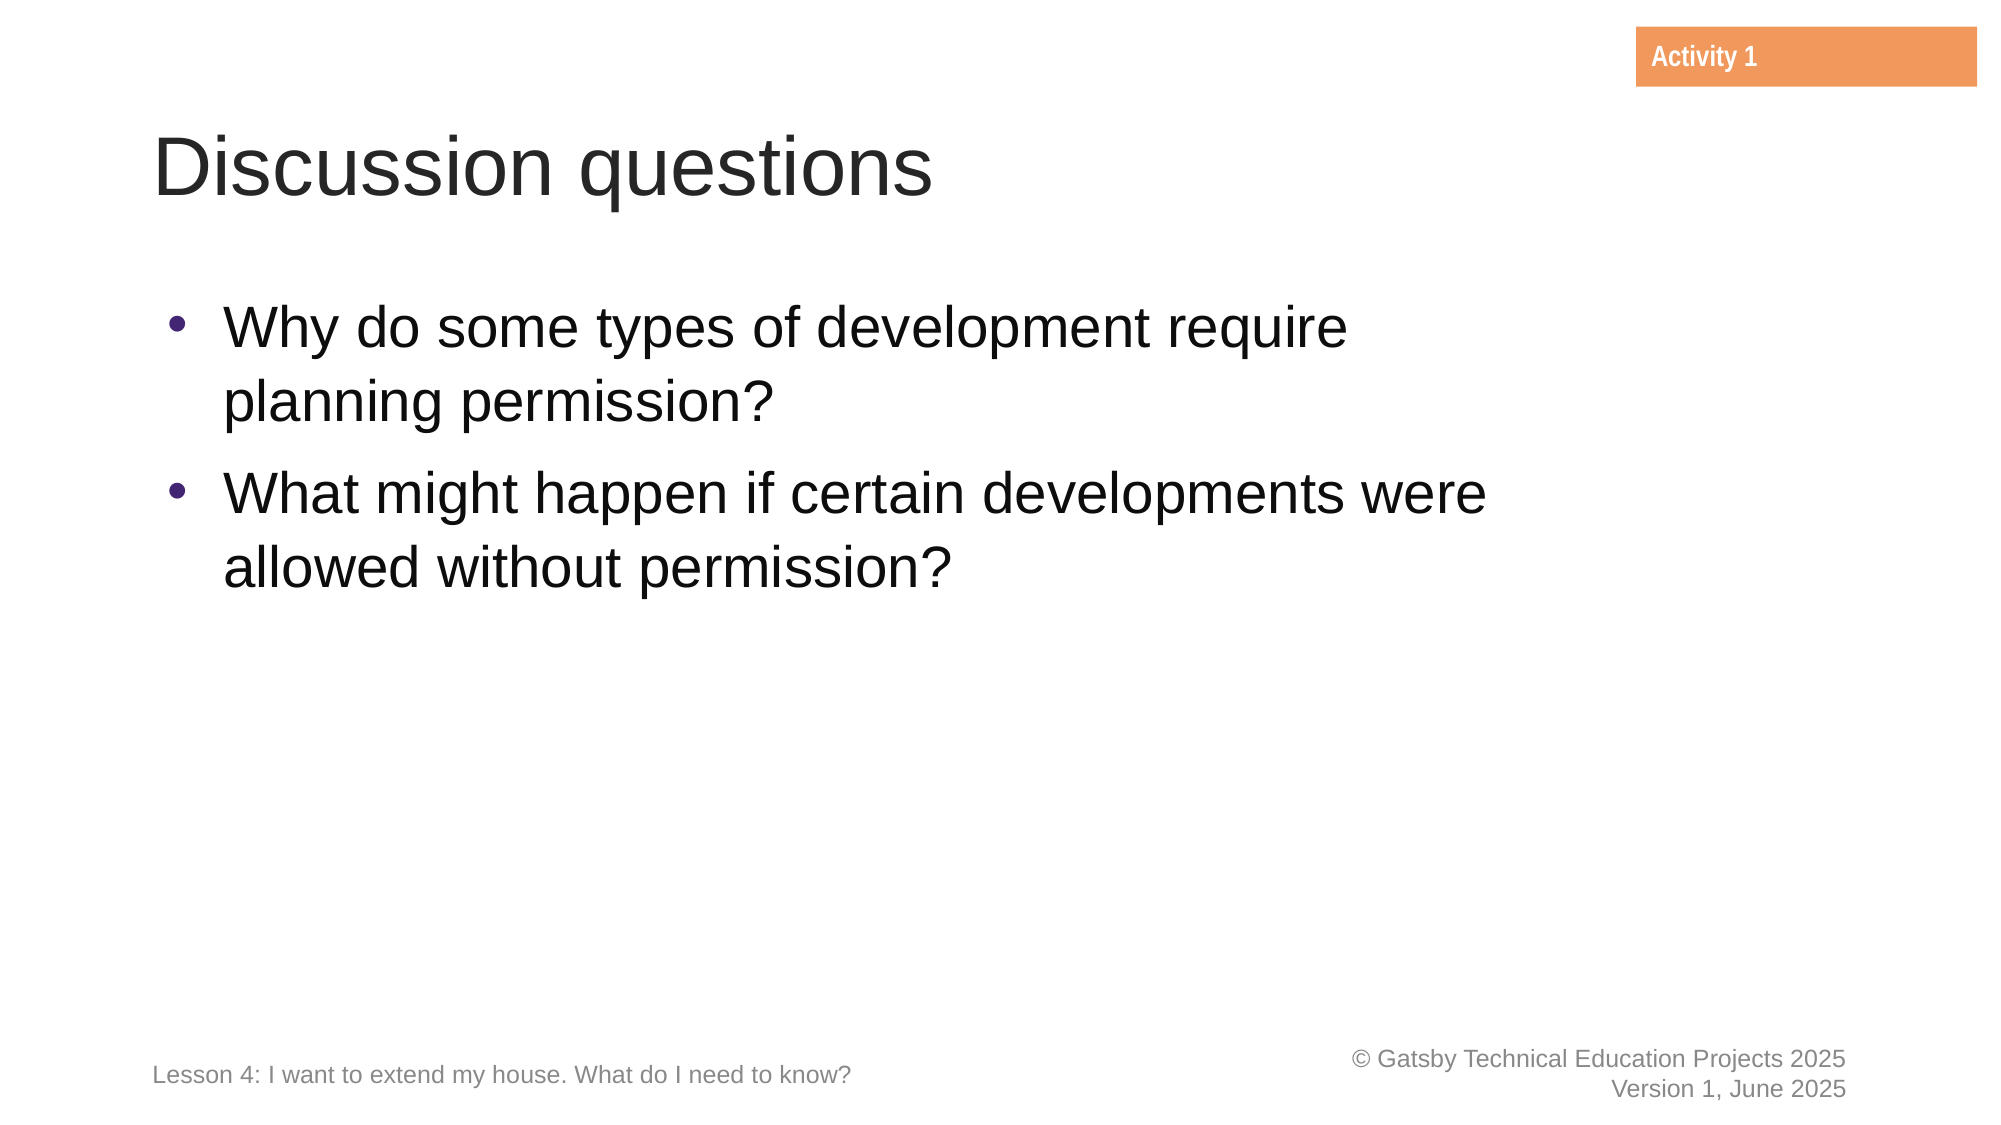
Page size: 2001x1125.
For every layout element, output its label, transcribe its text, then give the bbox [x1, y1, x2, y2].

list Lesson 4: I want to extend my house. What do I need to know? [137, 1042, 902, 1103]
list Why do some types of development require planning permission? What might happen if certain developments were allowed without permission? [137, 254, 1520, 969]
title Discussion questions [137, 59, 1863, 278]
list Activity 1 [1636, 26, 1978, 87]
